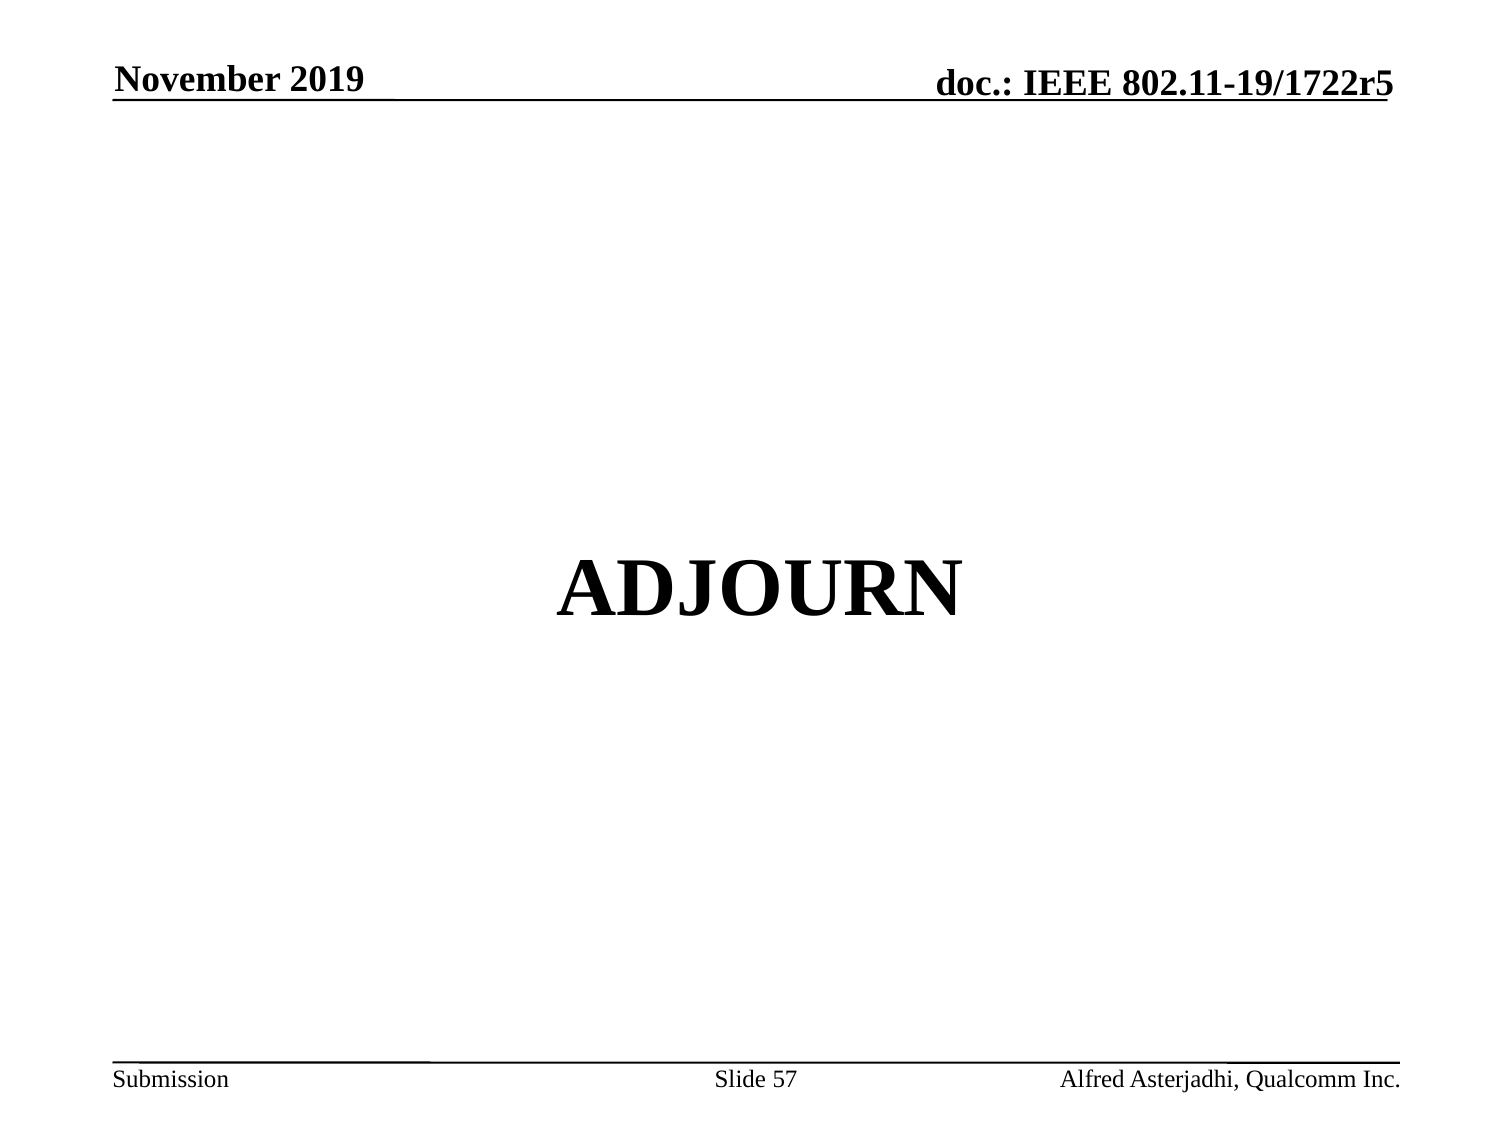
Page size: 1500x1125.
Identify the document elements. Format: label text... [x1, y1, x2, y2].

slide_number Slide 57 [712, 1061, 800, 1123]
title adjourn [122, 524, 1398, 701]
footer Alfred Asterjadhi, Qualcomm Inc. [878, 1061, 1402, 1093]
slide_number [114, 54, 423, 100]
